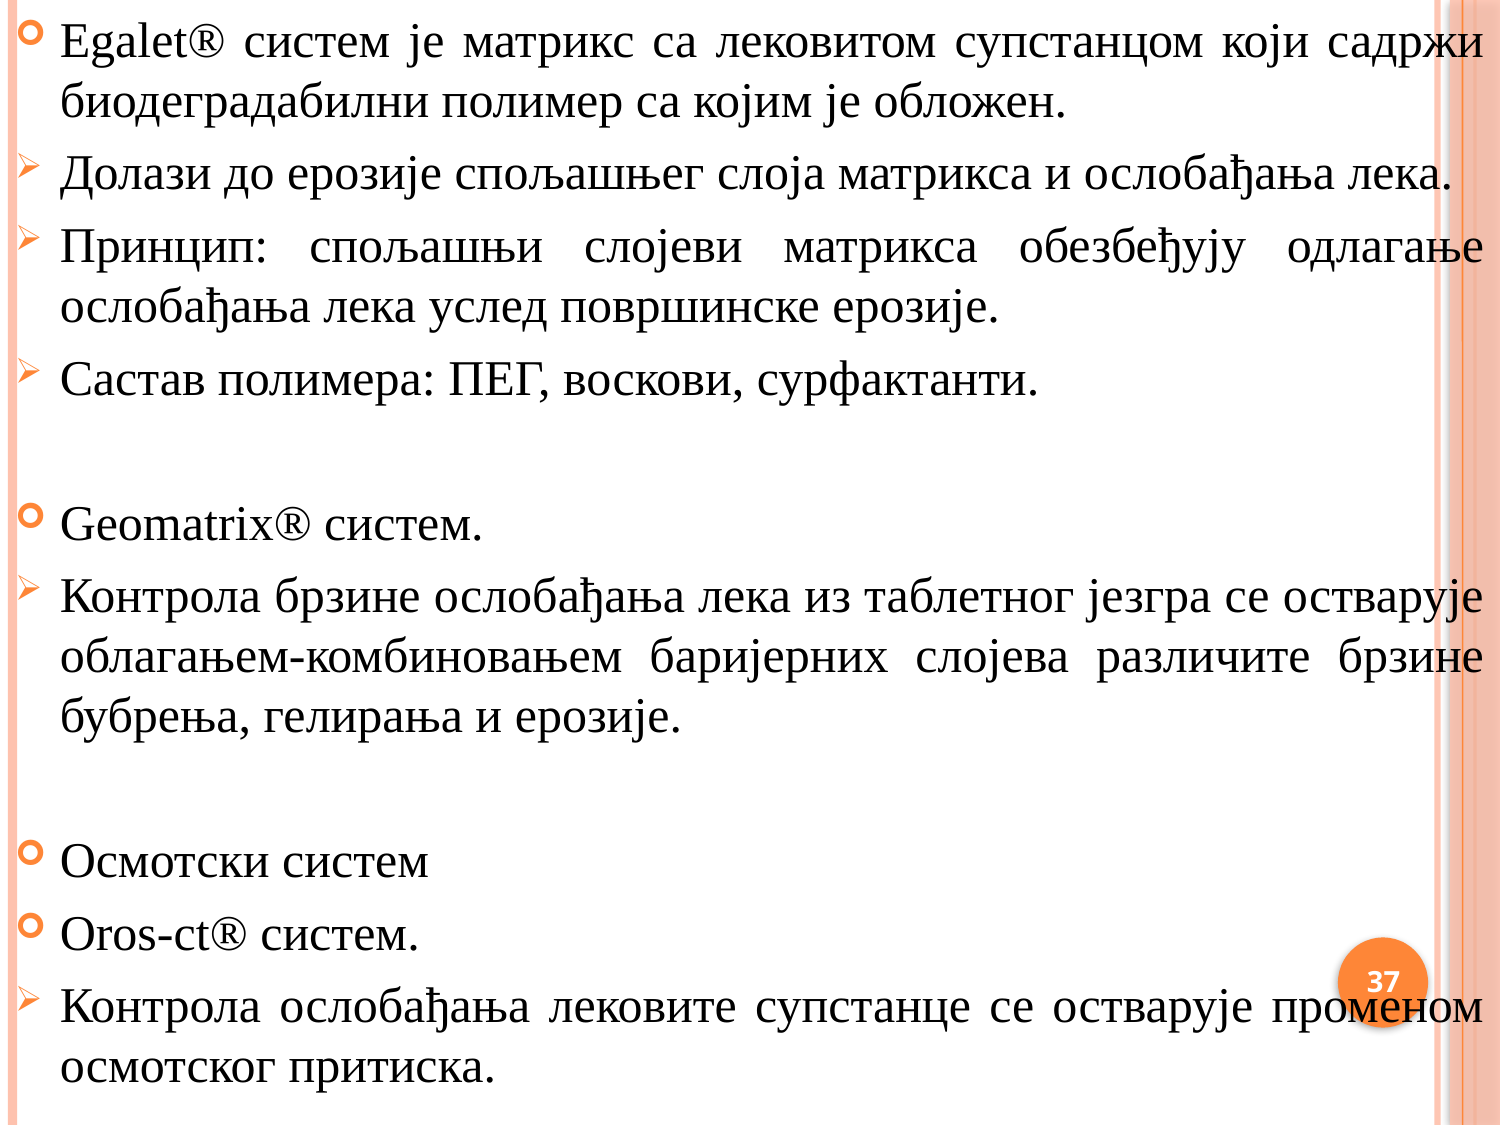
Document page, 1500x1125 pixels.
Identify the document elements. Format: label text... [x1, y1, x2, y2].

list Egalet® систем је матрикс са лековитом супстанцом који садржи биодеградабилни полимер са којим је обложен. Долази до ерозије спољашњег слоја матрикса и ослобађања лека. Принцип: спољашњи слојеви матрикса обезбеђују одлагање ослобађања лека услед површинске ерозије. Састав полимера: ПЕГ, воскови, сурфактанти. Geomatrix® систем. Контрола брзине ослобађања лека из таблетног језгра се остварује облагањем-комбиновањем баријерних слојева различите брзине бубрења, гелирања и ерозије. Осмотски систем Oros-ct® систем. Контрола ослобађања лековите супстанце се остварује променом осмотског притиска. [0, 0, 1500, 1125]
slide_number 37 [1333, 940, 1434, 1026]
